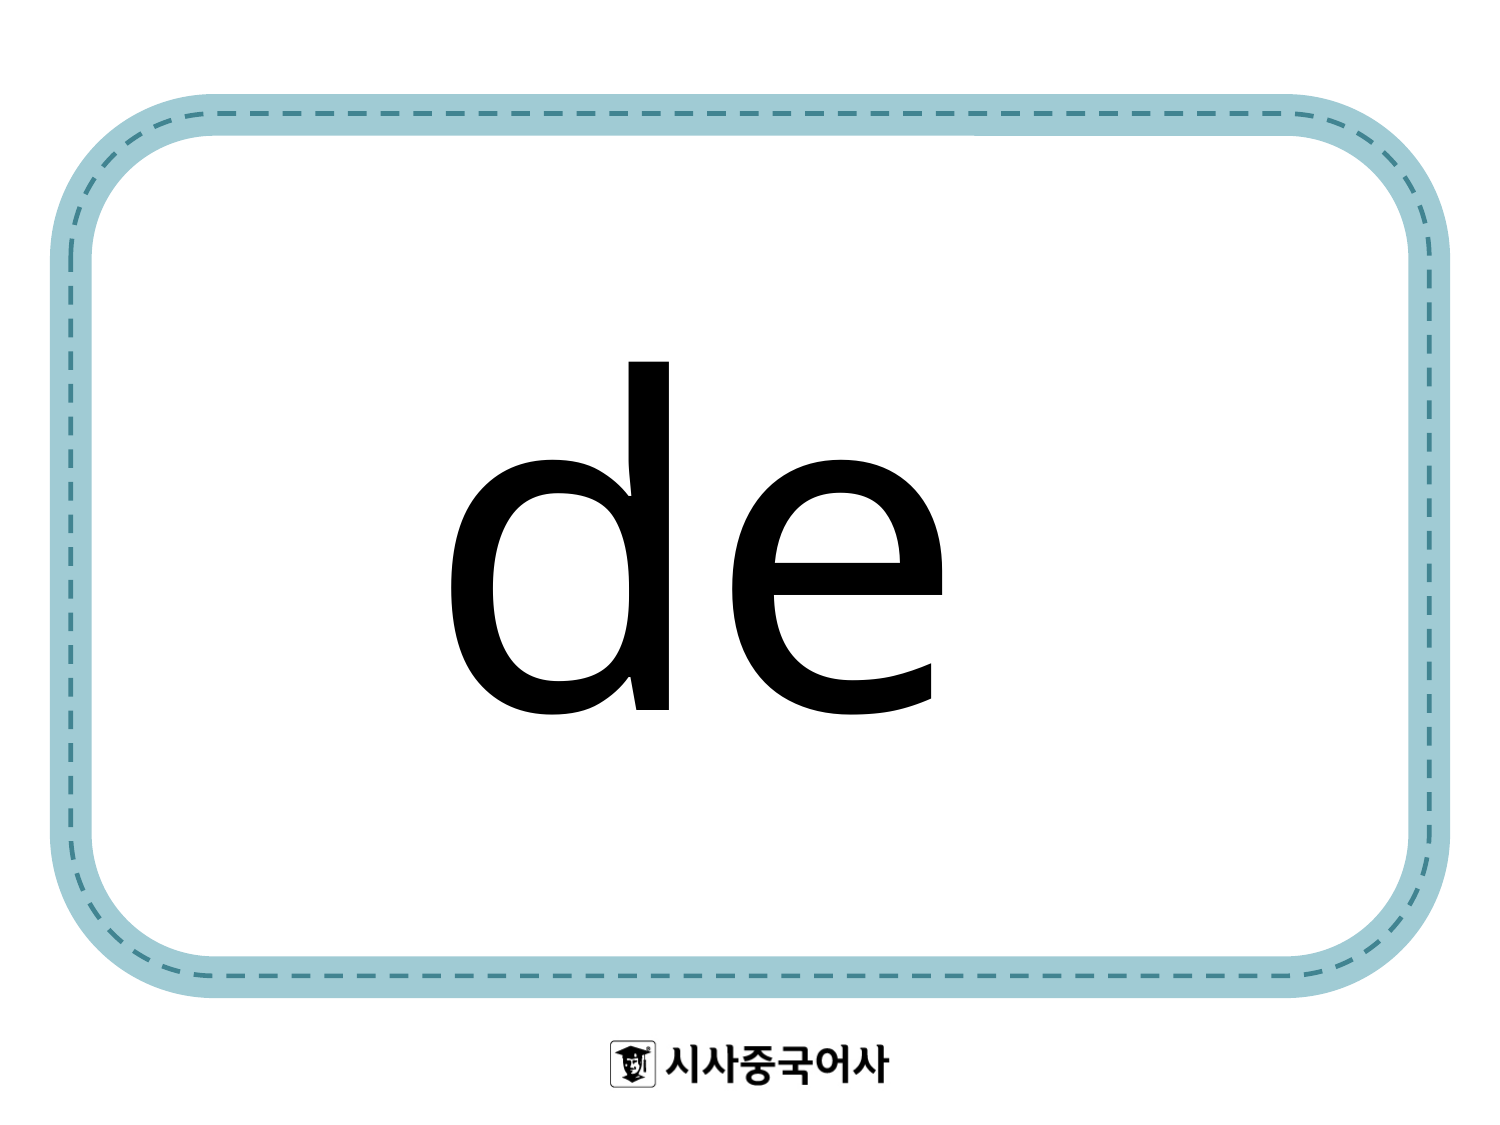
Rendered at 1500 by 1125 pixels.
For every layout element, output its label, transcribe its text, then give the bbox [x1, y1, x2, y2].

picture [602, 1034, 898, 1094]
text_box de [167, 195, 1376, 858]
